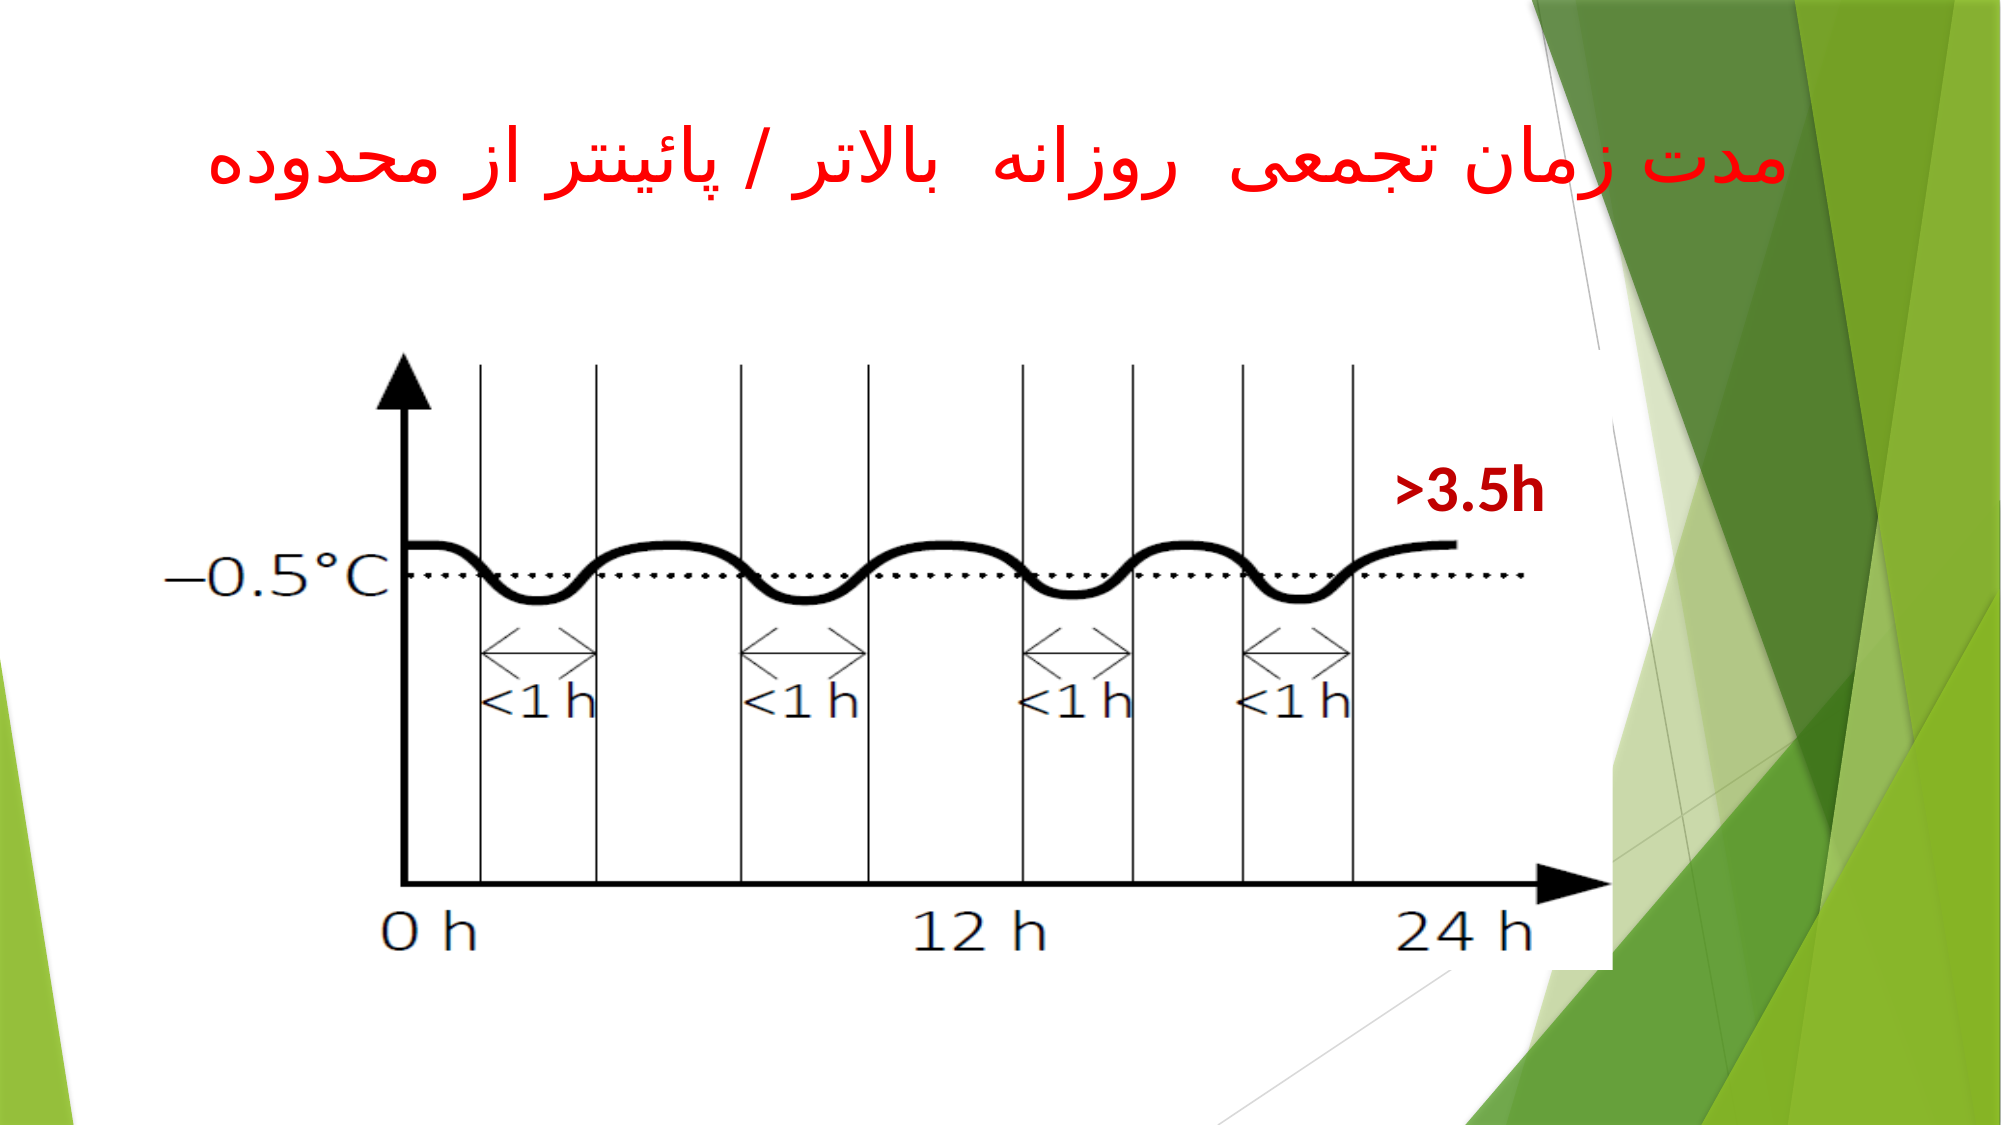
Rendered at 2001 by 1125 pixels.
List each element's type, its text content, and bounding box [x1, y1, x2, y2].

title مدت زمان تجمعی روزانه بالاتر / پائین­تر از محدوده [111, 99, 1863, 246]
picture [149, 349, 1614, 971]
